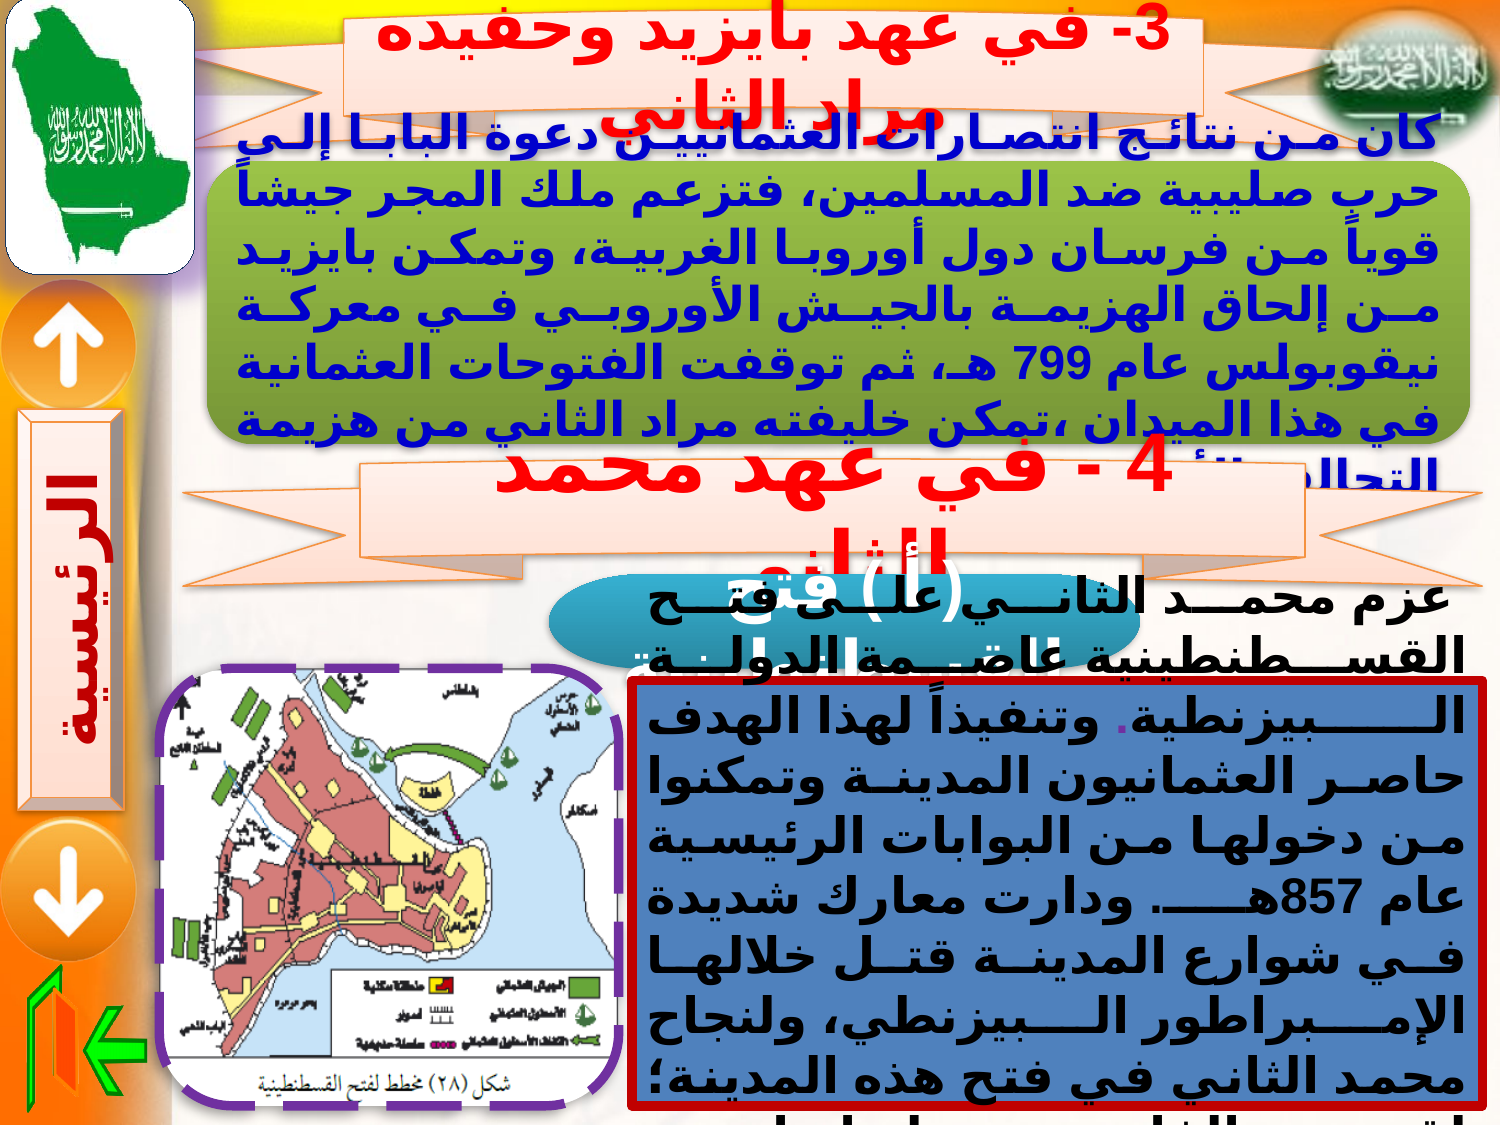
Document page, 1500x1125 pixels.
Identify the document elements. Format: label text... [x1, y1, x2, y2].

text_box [0, 276, 154, 1125]
text_box عزم محمد الثاني على فتح القسطنطينية عاصمة الدولة البيزنطية. وتنفيذاً لهذا الهدف حاصر العثمانيون المدينة وتمكنوا من دخولها من البوابات الرئيسية عام 857هـ. ودارت معارك شديدة في شوارع المدينة قتل خلالها الإمبراطور البيزنطي، ولنجاح محمد الثاني في فتح هذه المدينة؛ لقب ب «الفاتح»، وجعلها عاصمة لدولته . [630, 679, 1484, 1108]
text_box 3- في عهد بايزيد وحفيده مراد الثاني [229, 9, 1287, 147]
text_box ( أ ) فتح القسطنطينية [549, 574, 1140, 669]
text_box كان من نتائج انتصارات العثمانيين دعوة البابا إلى حرب صليبية ضد المسلمين، فتزعم ملك المجر جيشاً قوياً من فرسان دول أوروبا الغربية، وتمكن بايزيد من إلحاق الهزيمة بالجيش الأوروبي في معركة نيقوبولس عام 799 هـ، ثم توقفت الفتوحات العثمانية في هذا الميدان ،تمكن خليفته مراد الثاني من هزيمة التحالف الأوروبي [206, 160, 1471, 445]
picture [5, 0, 195, 275]
picture [218, 67, 316, 129]
text_box 4 - في عهد محمد الثاني [182, 458, 1484, 587]
picture [154, 0, 1500, 1125]
